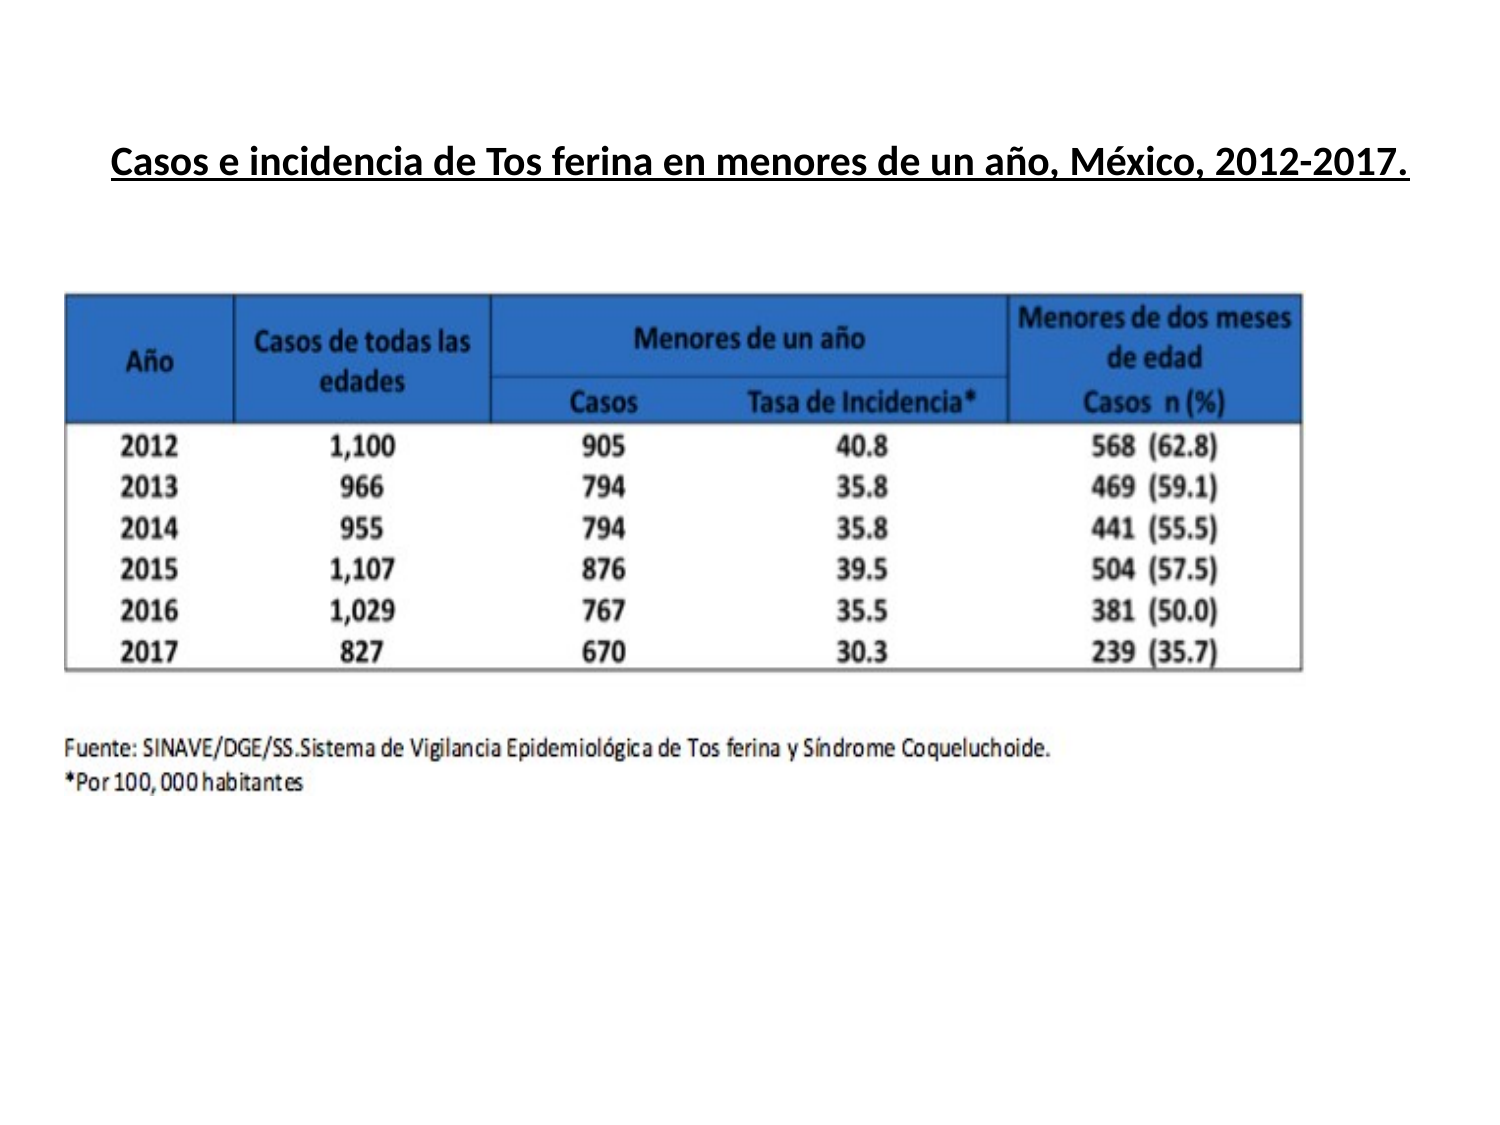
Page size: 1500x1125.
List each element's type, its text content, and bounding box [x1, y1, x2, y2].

title Casos e incidencia de Tos ferina en menores de un año, México, 2012-2017. [75, 45, 1425, 233]
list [64, 290, 1306, 796]
